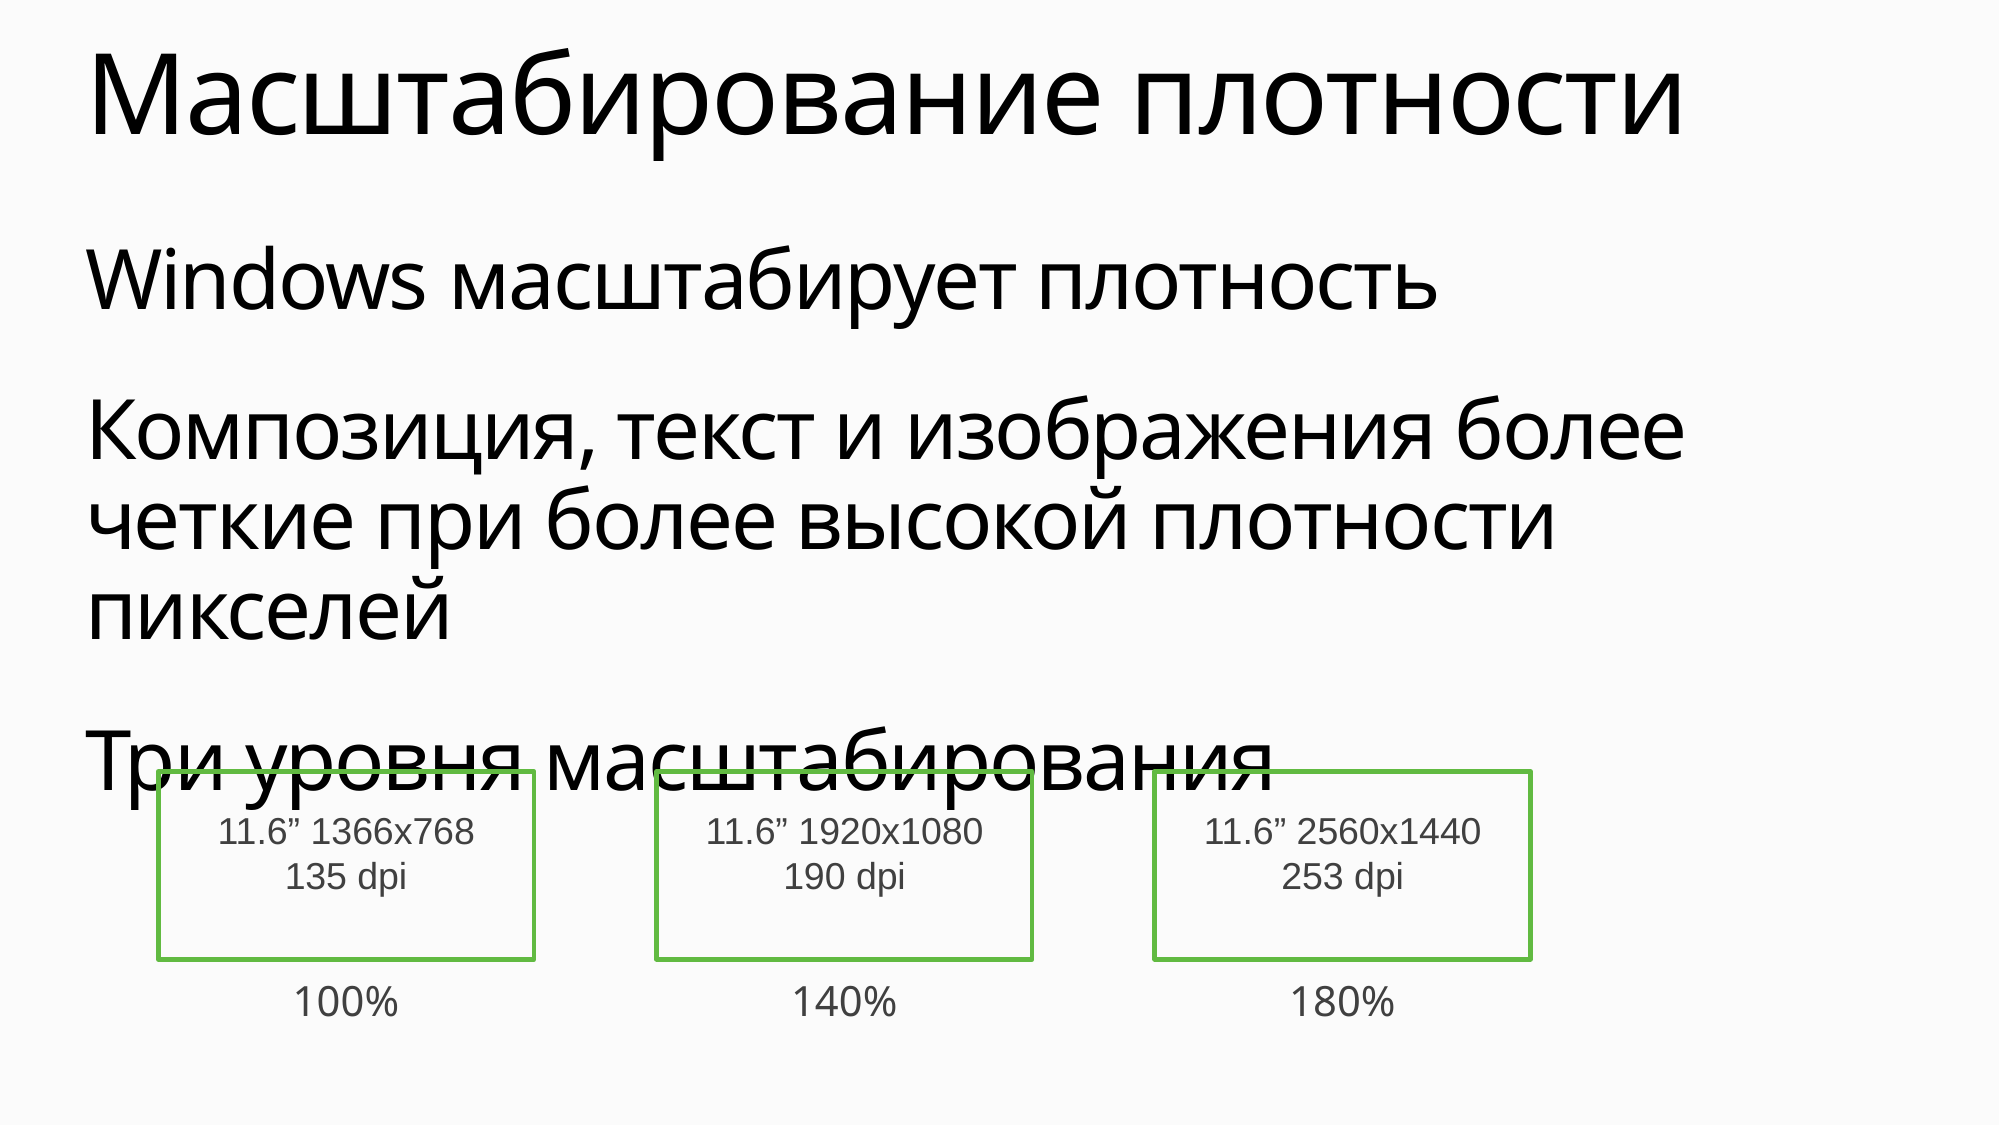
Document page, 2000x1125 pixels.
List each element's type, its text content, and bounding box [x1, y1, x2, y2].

text_box 11.6” 2560x1440 253 dpi [1188, 799, 1497, 905]
text_box 180% [1274, 967, 1411, 1033]
text_box [158, 771, 534, 960]
text_box [656, 771, 1033, 960]
text_box 100% [277, 967, 415, 1033]
list Windows масштабирует плотность Композиция, текст и изображения более четкие при более высокой плотности пикселей Три уровня масштабирования [85, 237, 1914, 724]
text_box 11.6” 1920x1080 190 dpi [690, 799, 999, 905]
text_box [1154, 771, 1531, 960]
text_box 140% [776, 967, 913, 1033]
text_box 11.6” 1366x768 135 dpi [202, 799, 490, 905]
title Масштабирование плотности [85, 37, 1914, 161]
